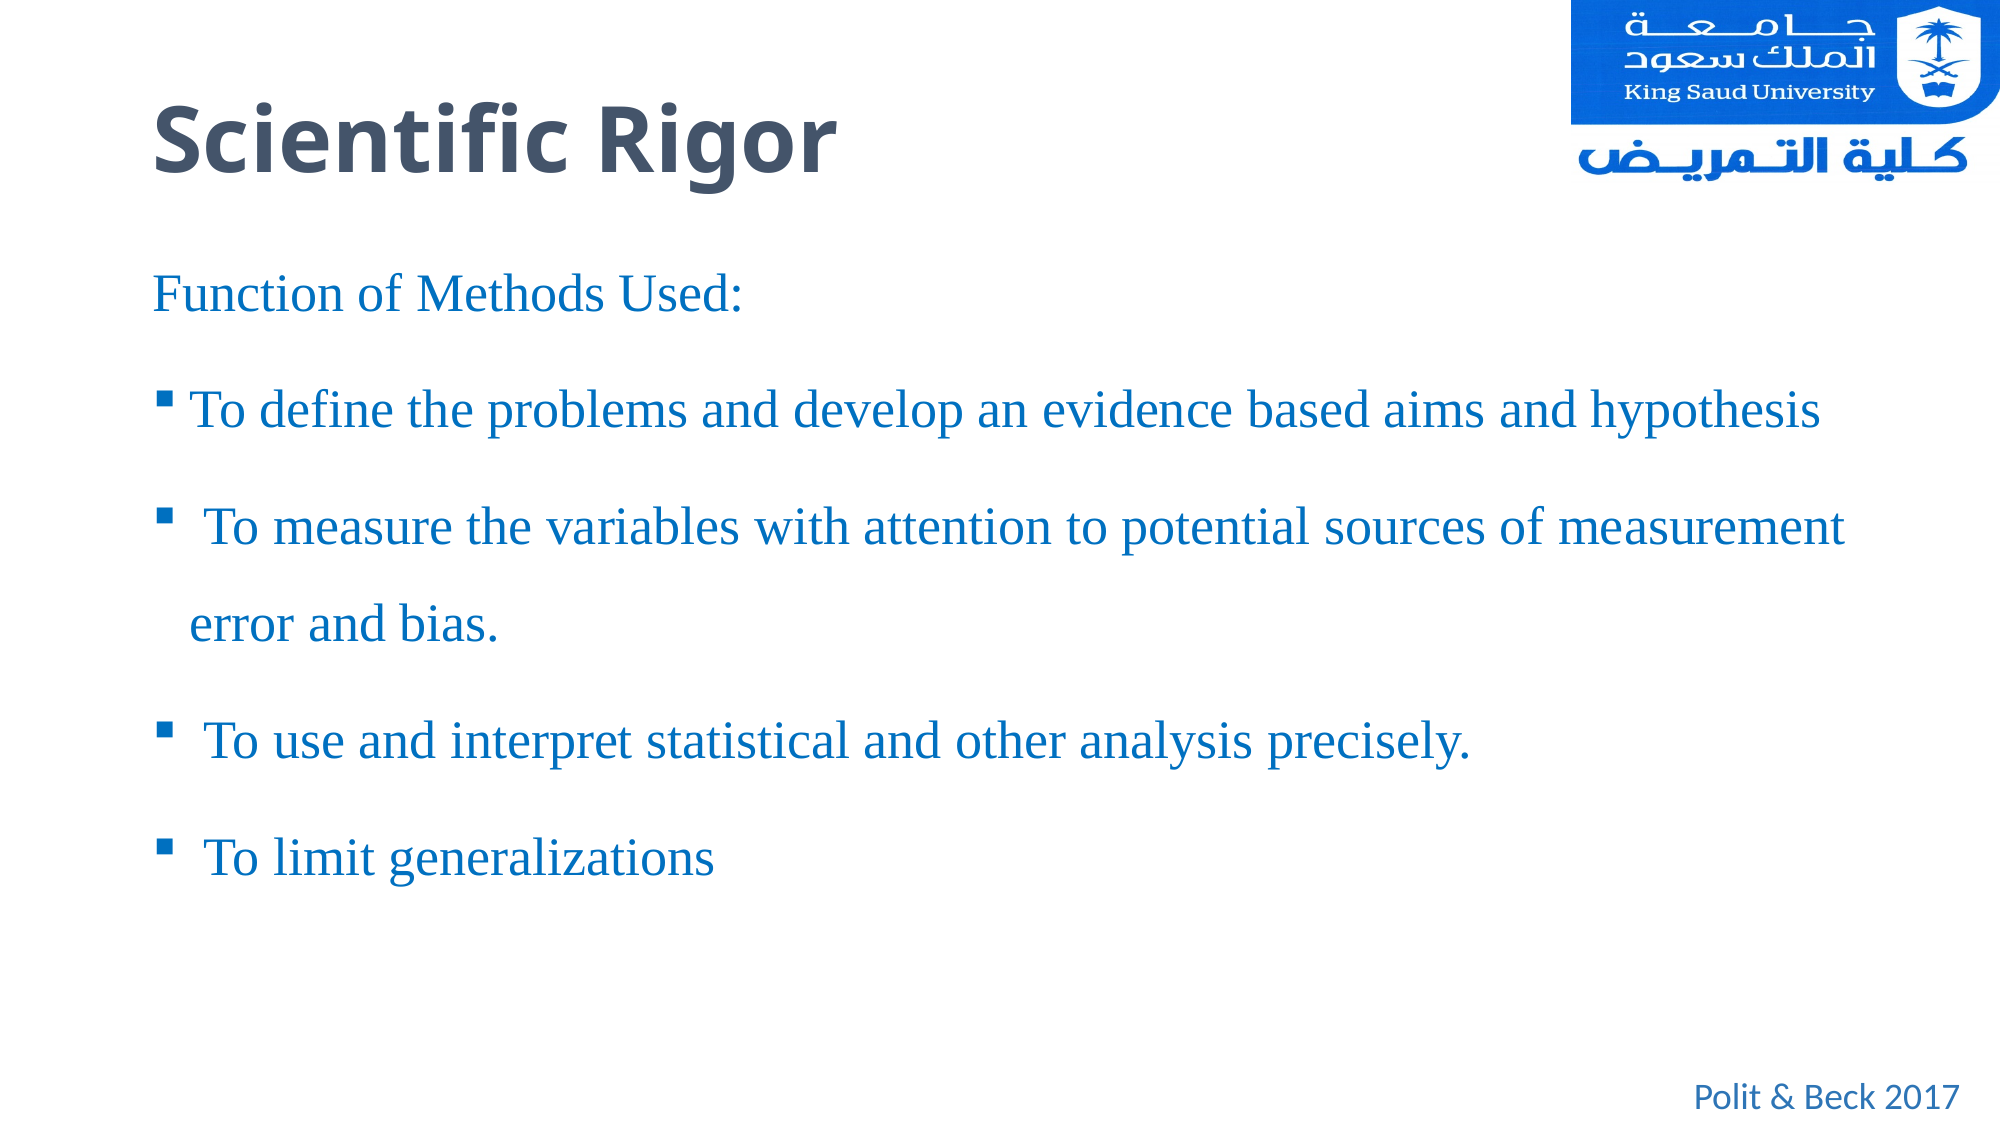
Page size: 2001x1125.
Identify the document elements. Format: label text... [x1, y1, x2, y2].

text_box Polit & Beck 2017 [1678, 1064, 1976, 1125]
picture [1571, 0, 2000, 185]
title Scientific Rigor [137, 34, 1863, 217]
list Function of Methods Used: To define the problems and develop an evidence based aims and hypothesis To measure the variables with attention to potential sources of measurement error and bias. To use and interpret statistical and other analysis precisely. To limit generalizations [137, 217, 1863, 954]
